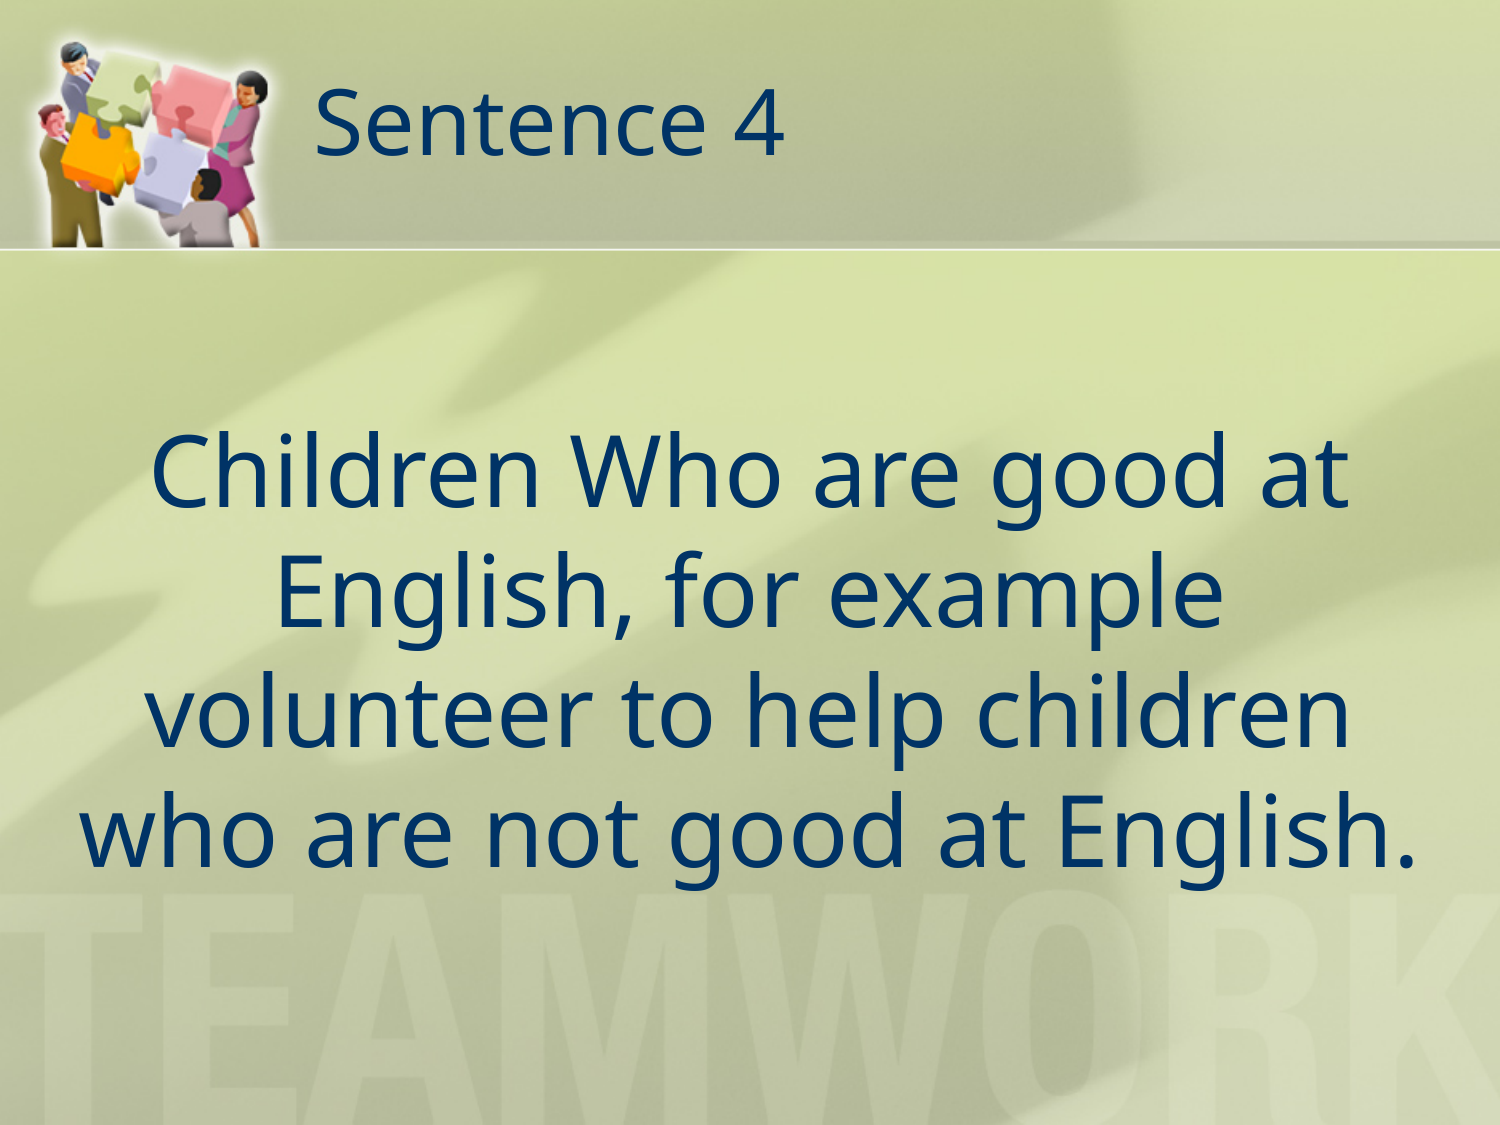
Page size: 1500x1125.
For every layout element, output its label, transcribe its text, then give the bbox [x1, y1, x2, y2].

title Sentence 4 [298, 24, 1475, 213]
picture [0, 0, 1500, 1125]
list Children Who are good at English, for example volunteer to help children who are not good at English. [24, 399, 1475, 1038]
